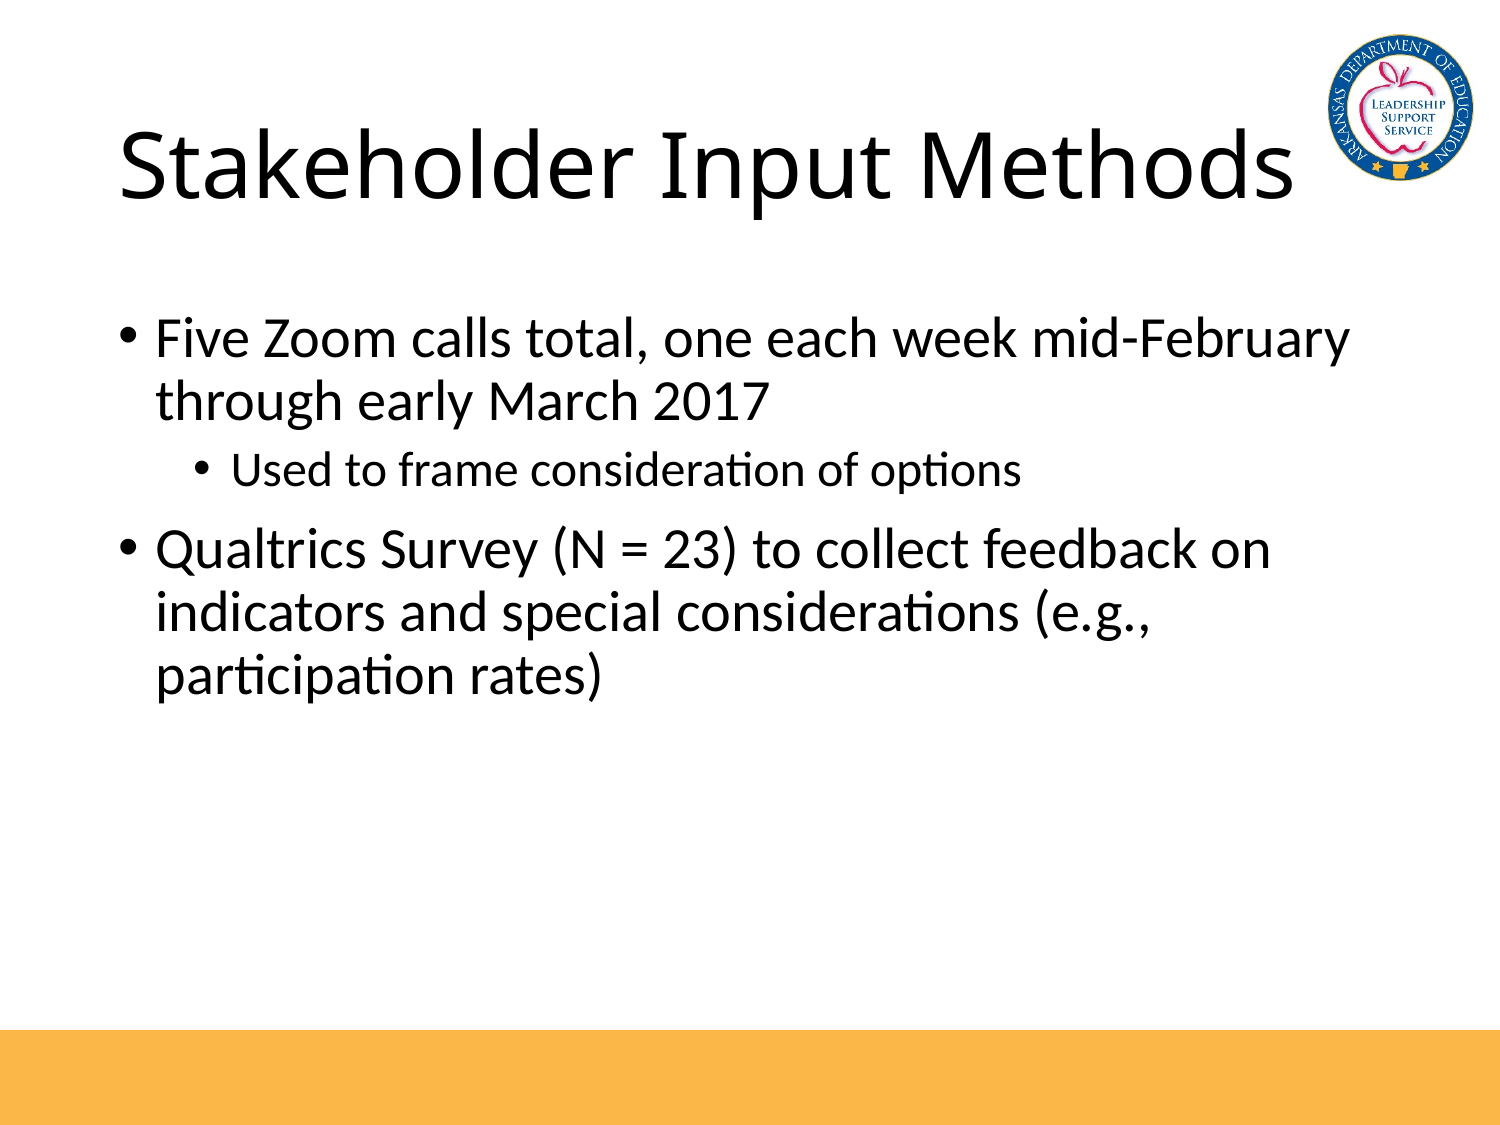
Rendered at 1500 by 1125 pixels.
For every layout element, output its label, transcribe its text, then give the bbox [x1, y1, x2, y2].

title Stakeholder Input Methods [103, 59, 1397, 278]
picture [1327, 34, 1478, 181]
list Five Zoom calls total, one each week mid-February through early March 2017 Used to frame consideration of options Qualtrics Survey (N = 23) to collect feedback on indicators and special considerations (e.g., participation rates) [103, 299, 1397, 1014]
